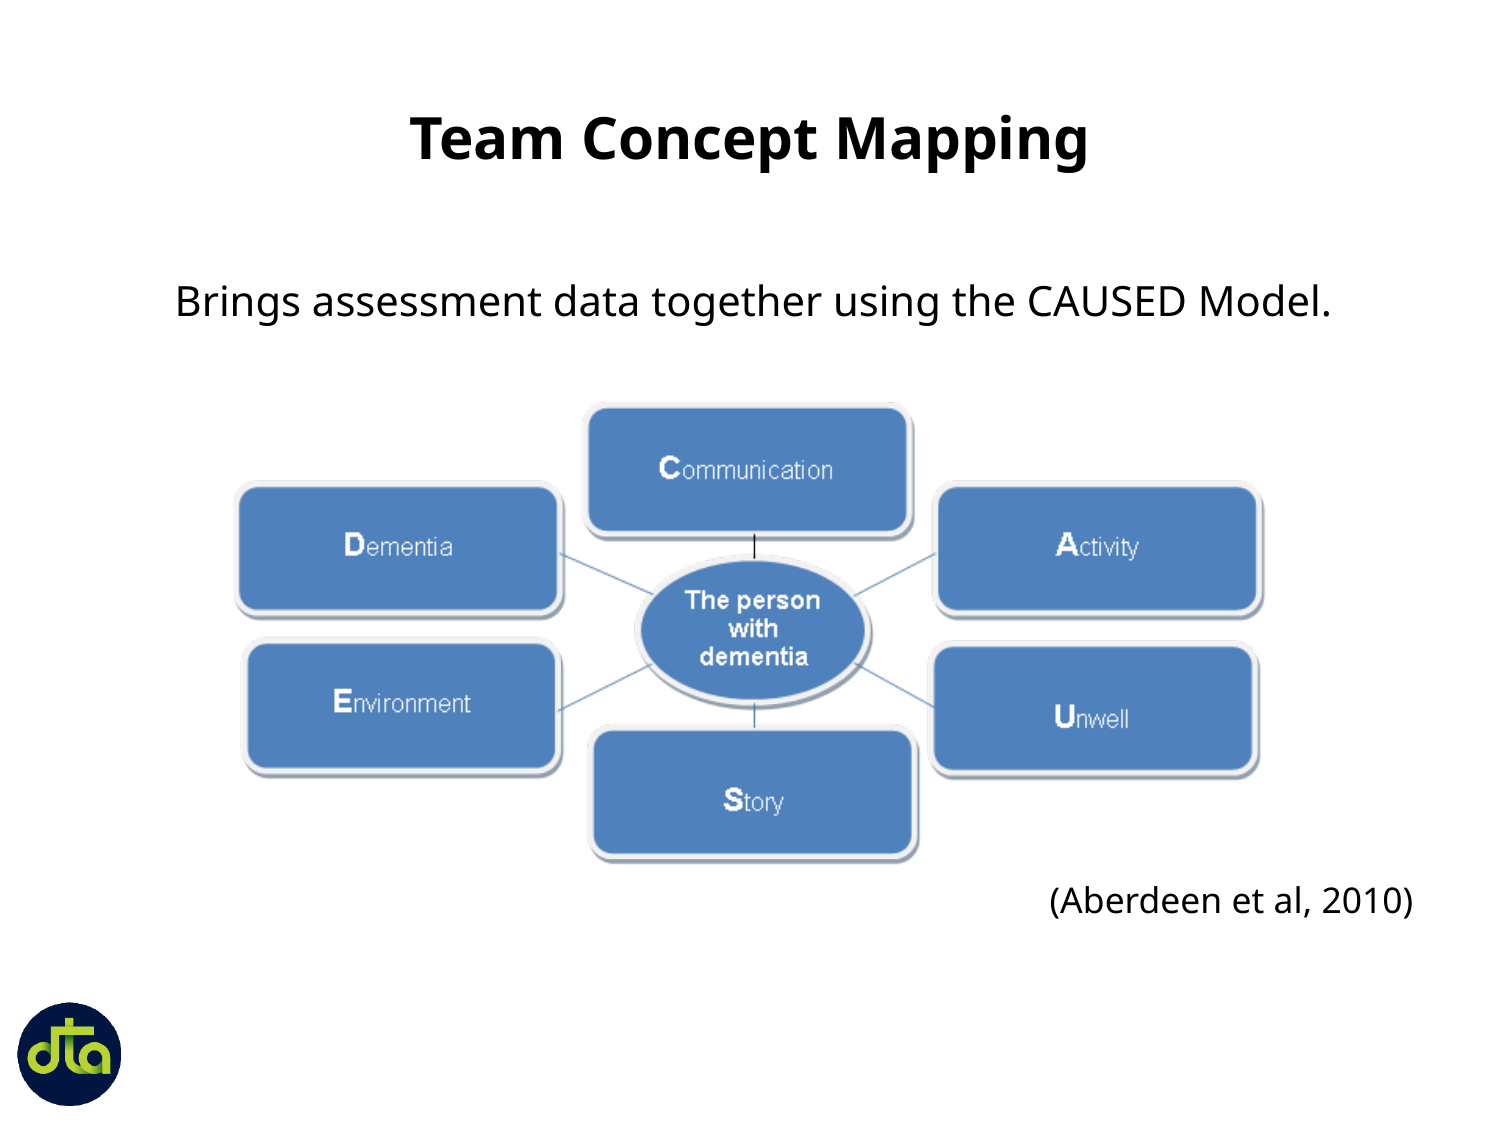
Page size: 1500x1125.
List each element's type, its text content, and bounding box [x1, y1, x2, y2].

text_box Team Concept Mapping [74, 42, 1425, 231]
text_box Brings assessment data together using the CAUSED Model. (Aberdeen et al, 2010) [78, 267, 1429, 976]
picture [233, 401, 1267, 866]
picture [17, 1002, 121, 1106]
